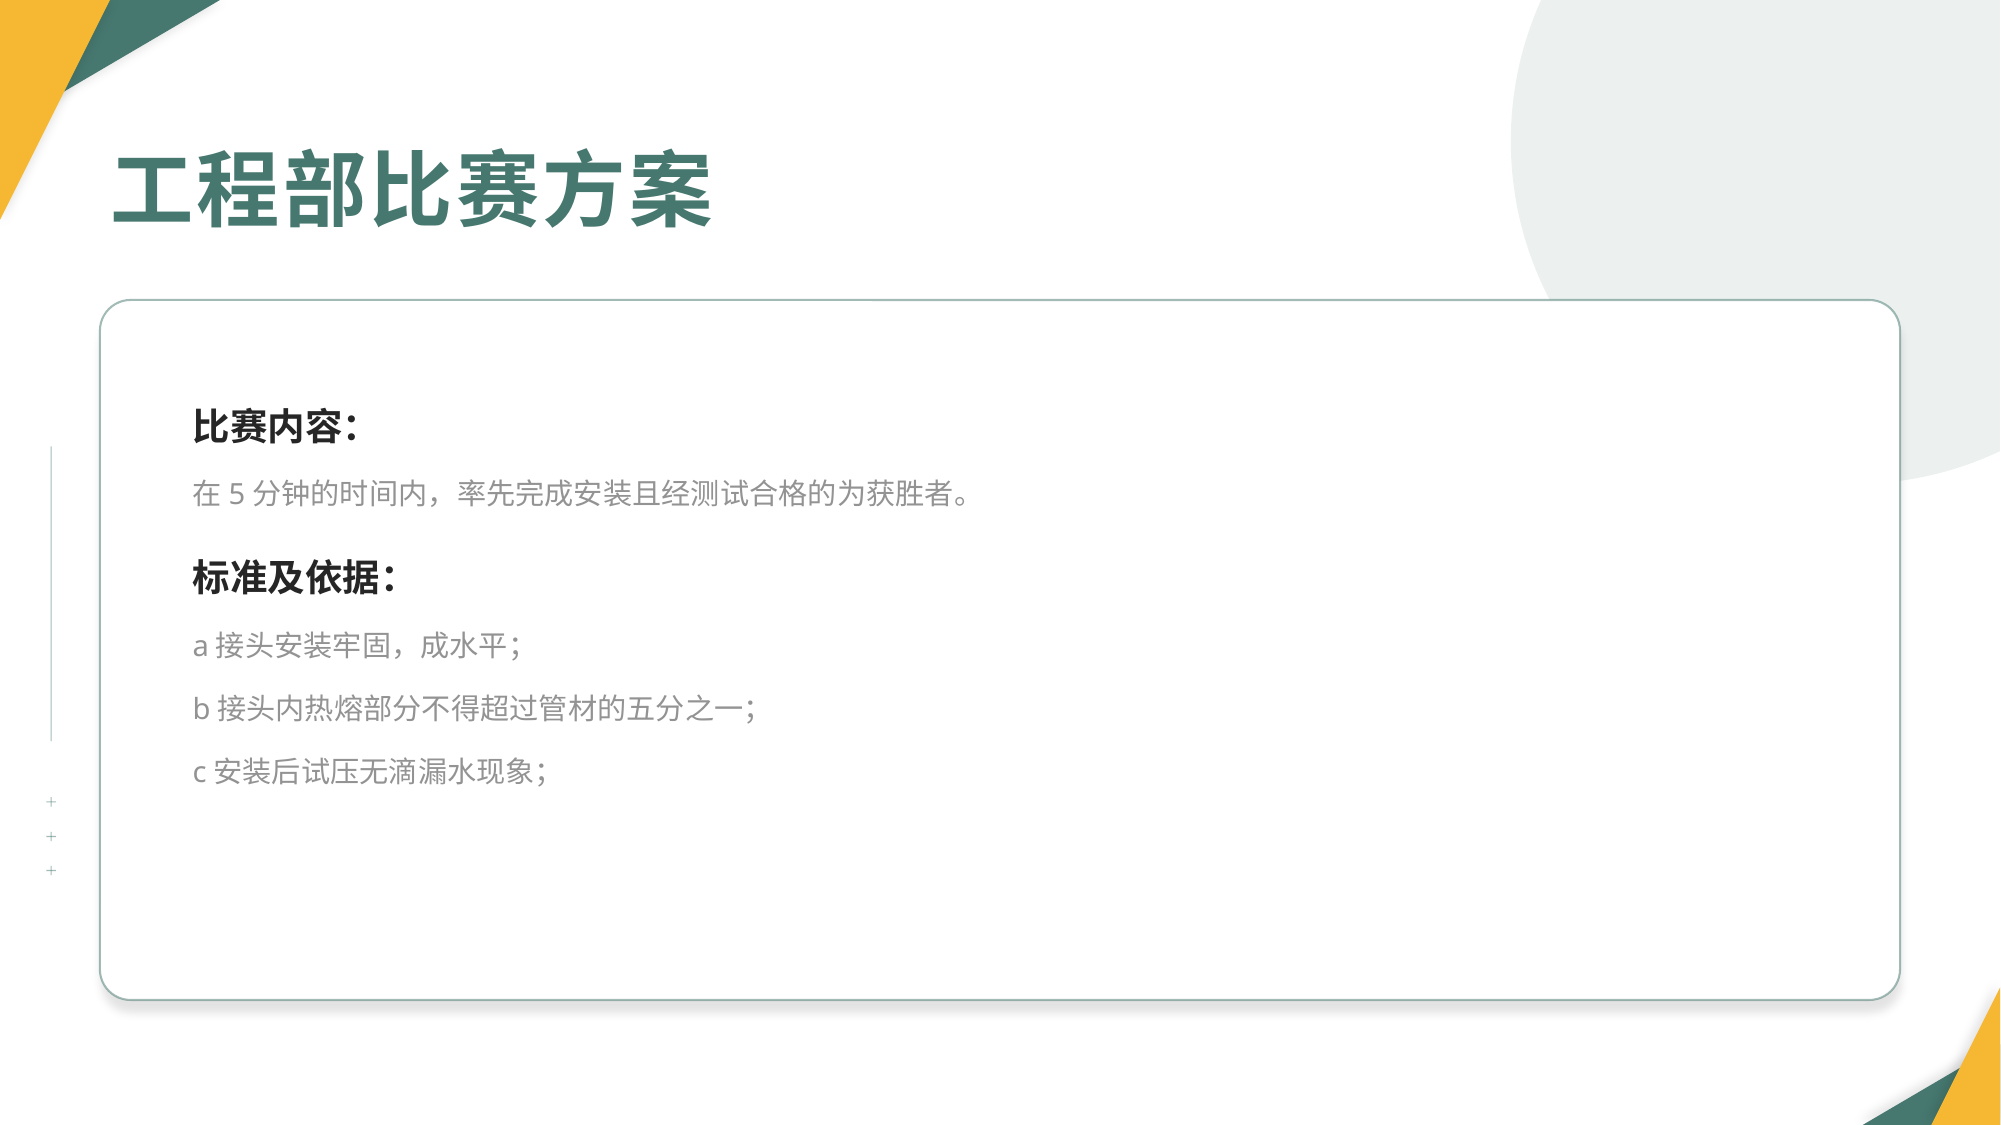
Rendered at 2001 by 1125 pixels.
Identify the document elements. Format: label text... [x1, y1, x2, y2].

text_box 工程部比赛方案 [99, 125, 1525, 250]
text_box [1510, 0, 2000, 482]
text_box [46, 446, 56, 876]
text_box [98, 298, 1902, 1002]
text_box 比赛内容： 在5分钟的时间内，率先完成安装且经测试合格的为获胜者。 标准及依据： a接头安装牢固，成水平； b接头内热熔部分不得超过管材的五分之一； c安装后试压无滴漏水现象； [177, 372, 1584, 1000]
